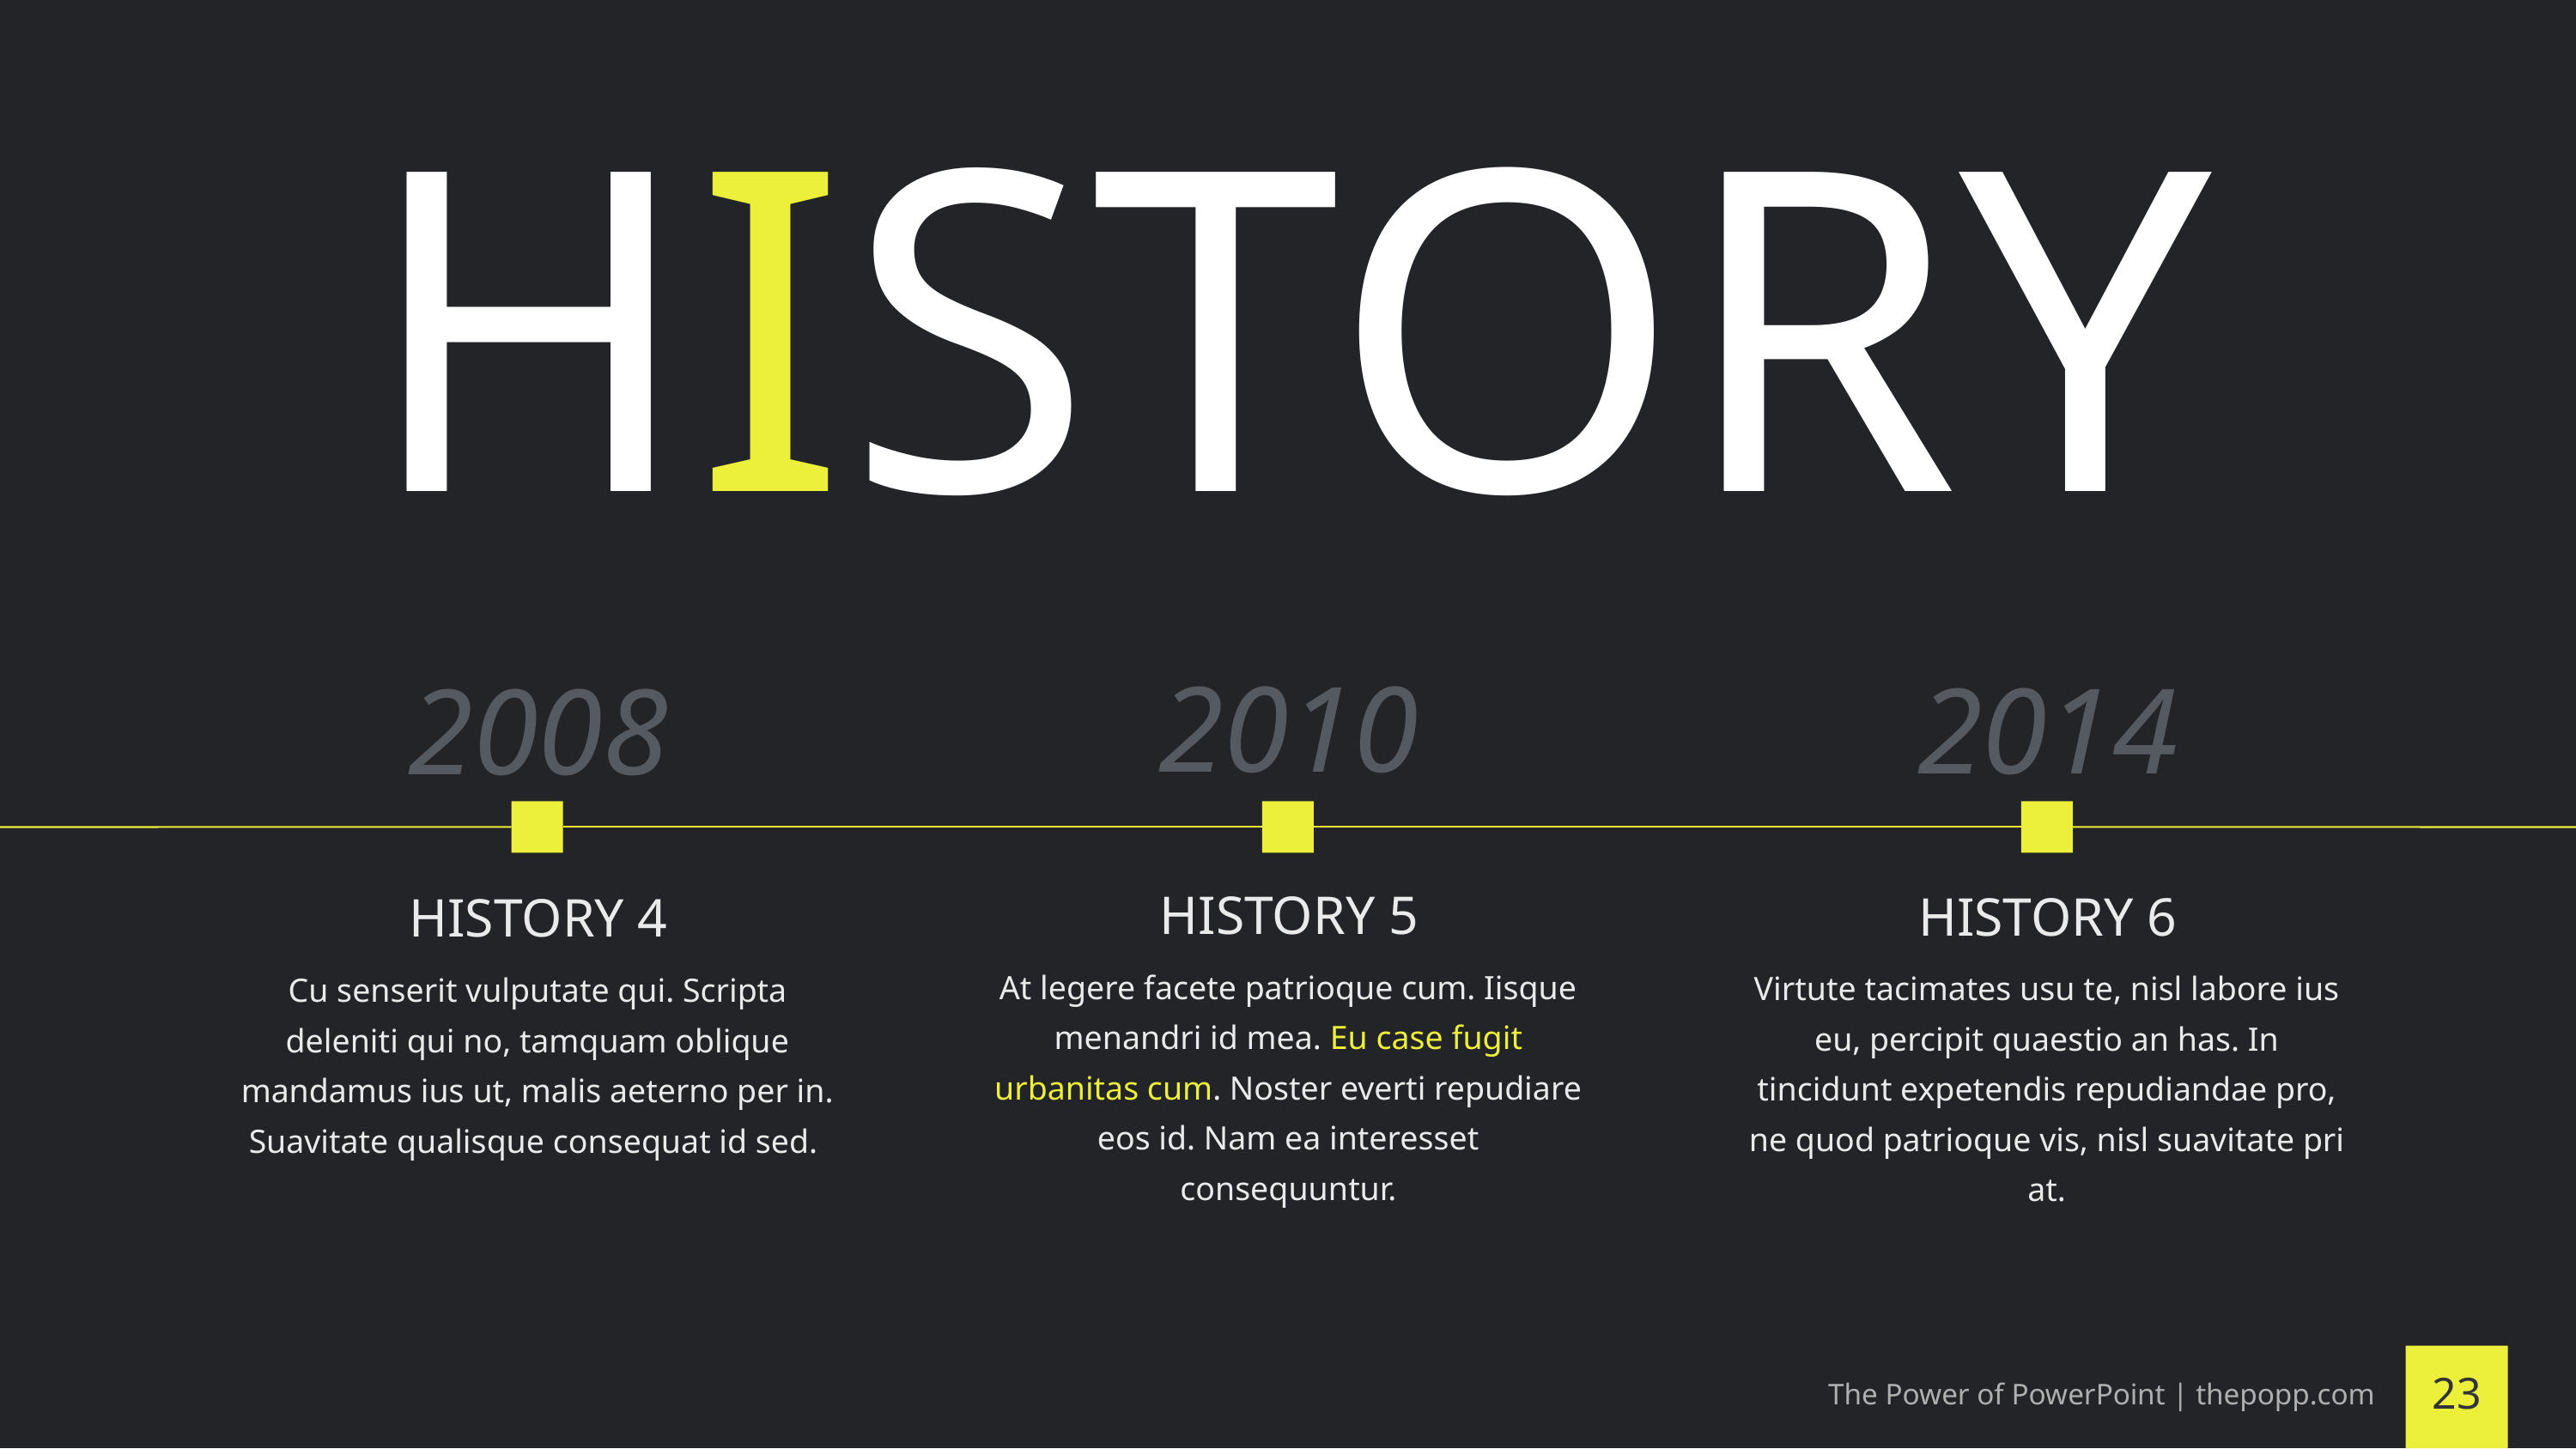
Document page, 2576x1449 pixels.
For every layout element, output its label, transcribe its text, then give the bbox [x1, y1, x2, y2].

list 2010 [931, 646, 1647, 803]
list 2014 [1690, 648, 2406, 804]
list 2008 [180, 650, 896, 805]
list Cu senserit vulputate qui. Scripta deleniti qui no, tamquam oblique mandamus ius ut, malis aeterno per in. Suavitate qualisque consequat id sed. [222, 952, 854, 1252]
list At legere facete patrioque cum. Iisque menandri id mea. Eu case fugit urbanitas cum. Noster everti repudiare eos id. Nam ea interesset consequuntur. [973, 949, 1604, 1248]
list Virtute tacimates usu te, nisl labore ius eu, percipit quaestio an has. In tincidunt expetendis repudiandae pro, ne quod patrioque vis, nisl suavitate pri at. [1731, 950, 2362, 1250]
title HISTORY [0, 45, 2576, 581]
slide_number 23 [2404, 1356, 2509, 1434]
list HISTORY 5 [931, 876, 1647, 952]
footer The Power of PowerPoint | thepopp.com [1519, 1356, 2389, 1434]
list HISTORY 6 [1690, 876, 2406, 953]
list HISTORY 4 [180, 878, 896, 955]
